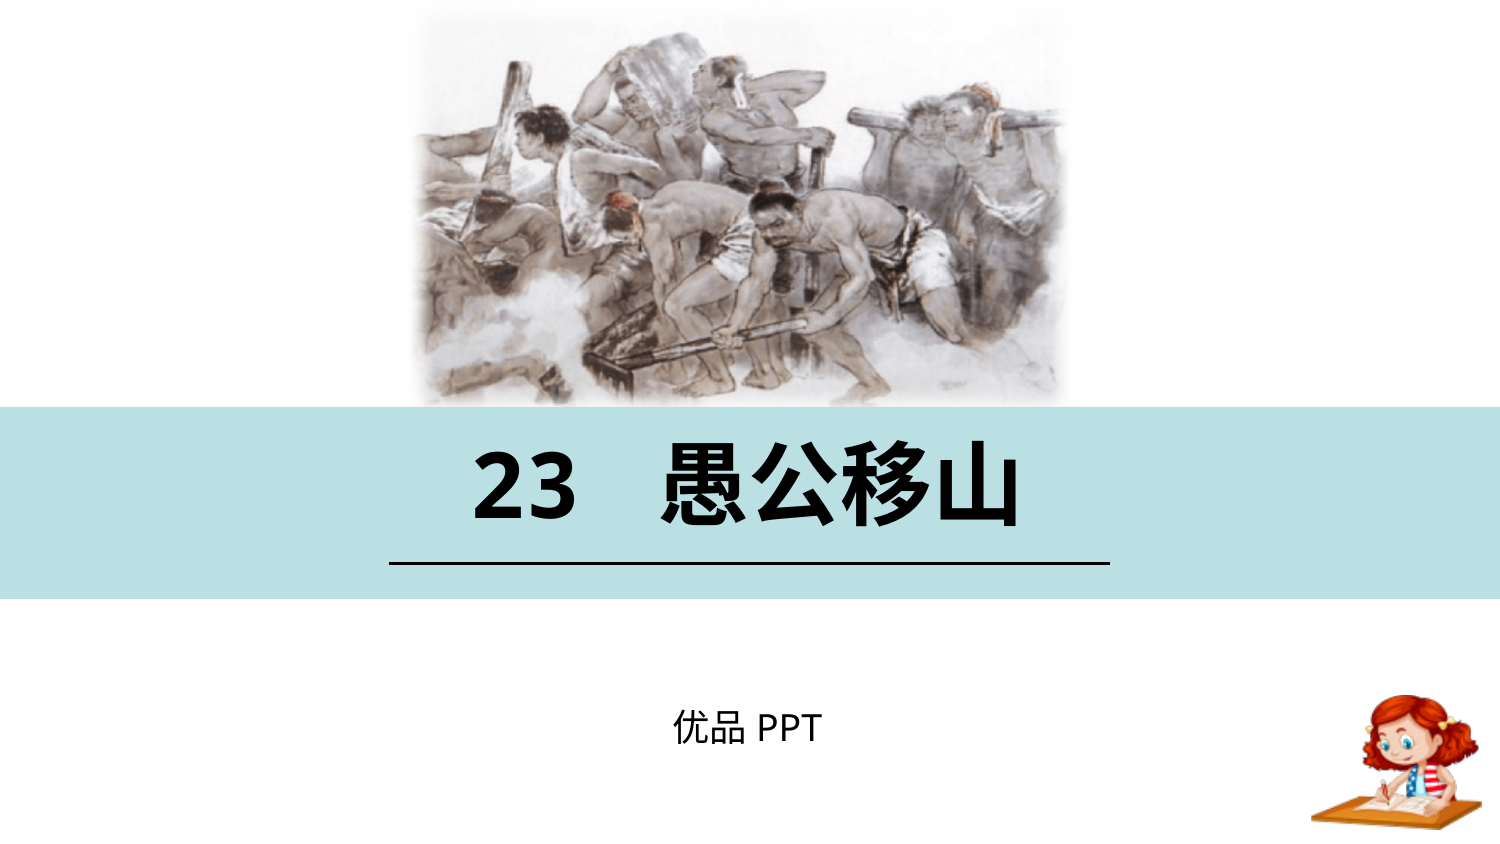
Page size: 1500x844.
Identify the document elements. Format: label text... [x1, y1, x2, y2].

text_box 23 愚公移山 [0, 420, 1497, 545]
picture [407, 0, 1076, 418]
picture [1311, 695, 1482, 830]
text_box [0, 406, 1500, 599]
text_box 优品PPT [601, 691, 894, 756]
